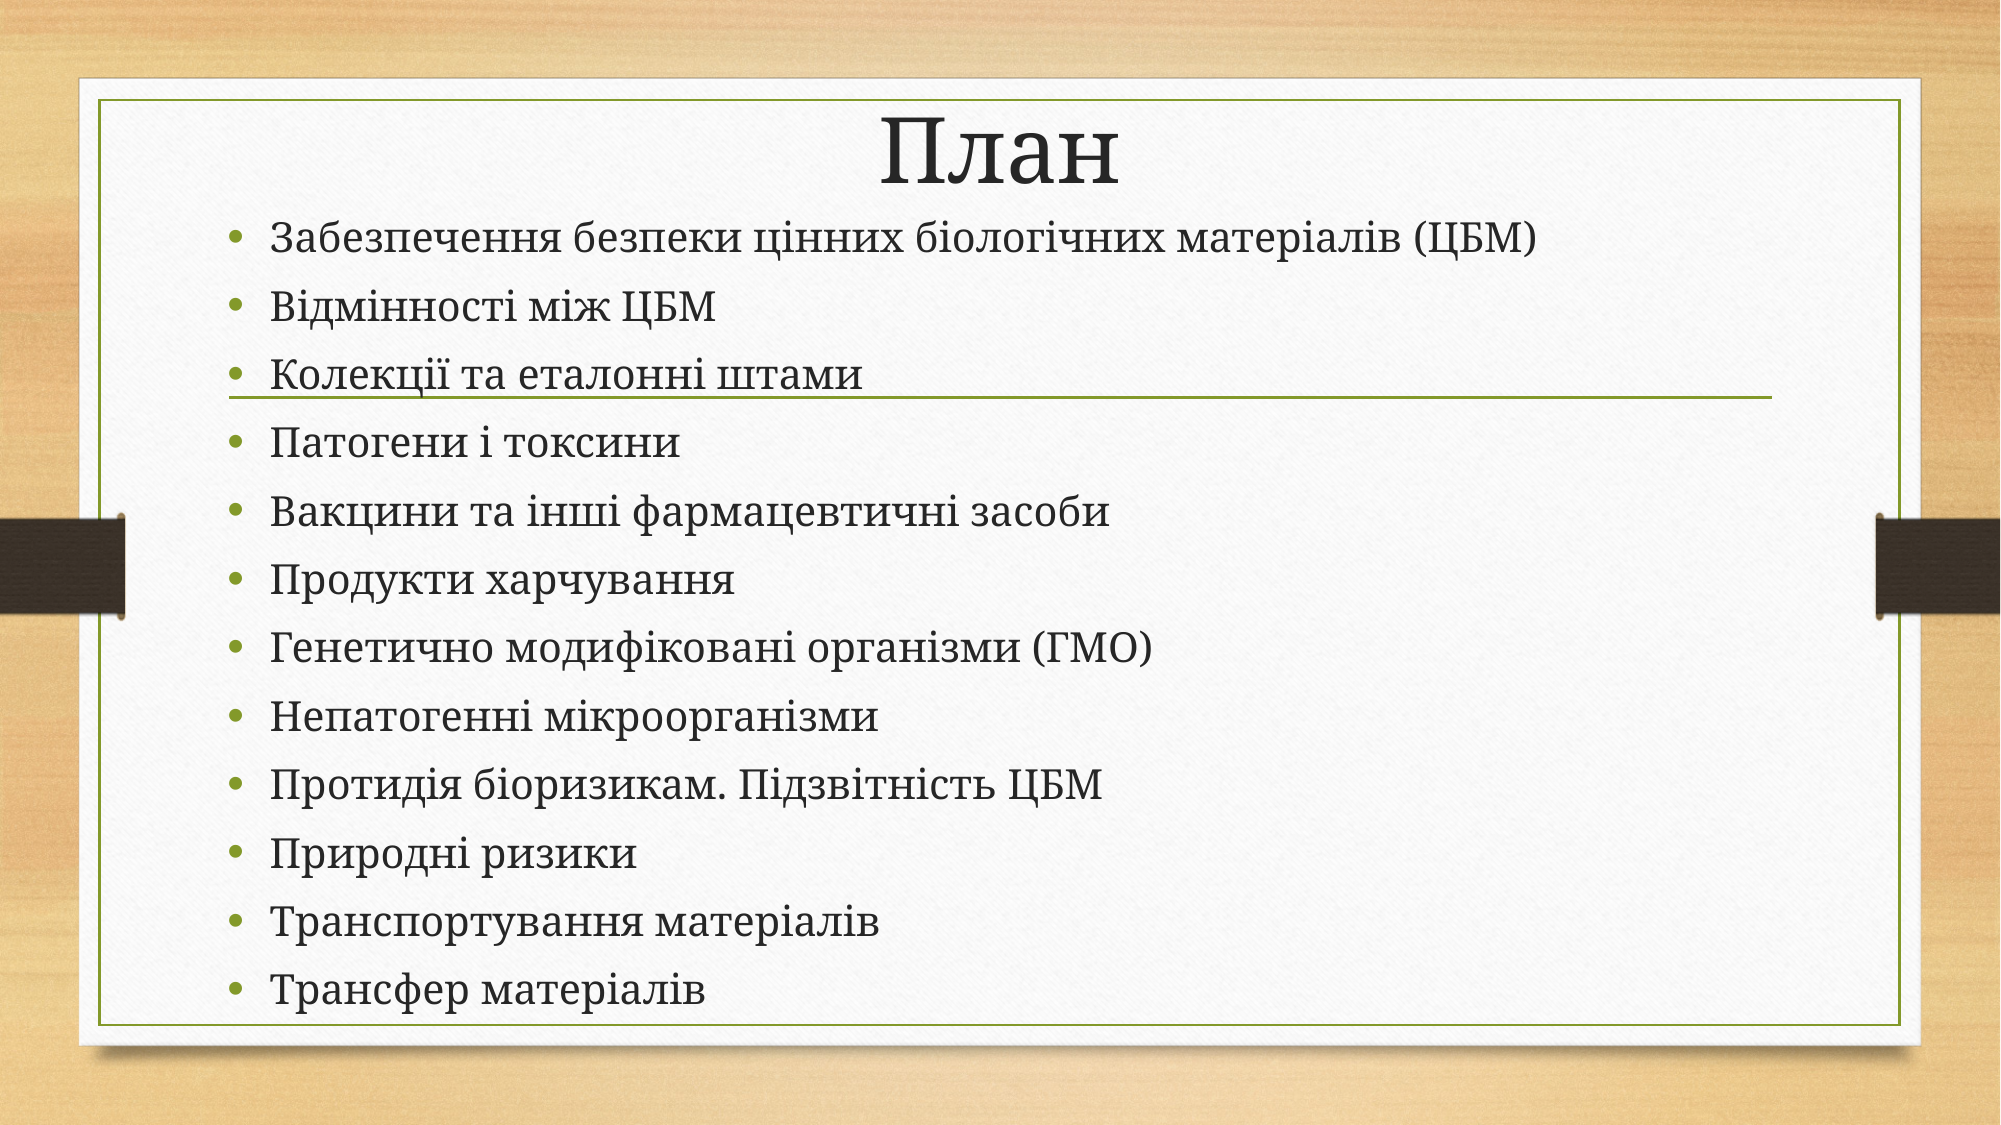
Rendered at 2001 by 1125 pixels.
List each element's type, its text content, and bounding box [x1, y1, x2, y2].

list Забезпечення безпеки цінних біологічних матеріалів (ЦБМ) Відмінності між ЦБМ Колекції та еталонні штами Патогени і токсини Вакцини та інші фармацевтичні засоби Продукти харчування Генетично модифіковані організми (ГМО) Непатогенні мікроорганізми Протидія біоризикам. Підзвітність ЦБМ Природні ризики Транспортування матеріалів Трансфер матеріалів [212, 203, 1788, 1022]
title План [212, 0, 1788, 203]
picture [0, 0, 2001, 1125]
